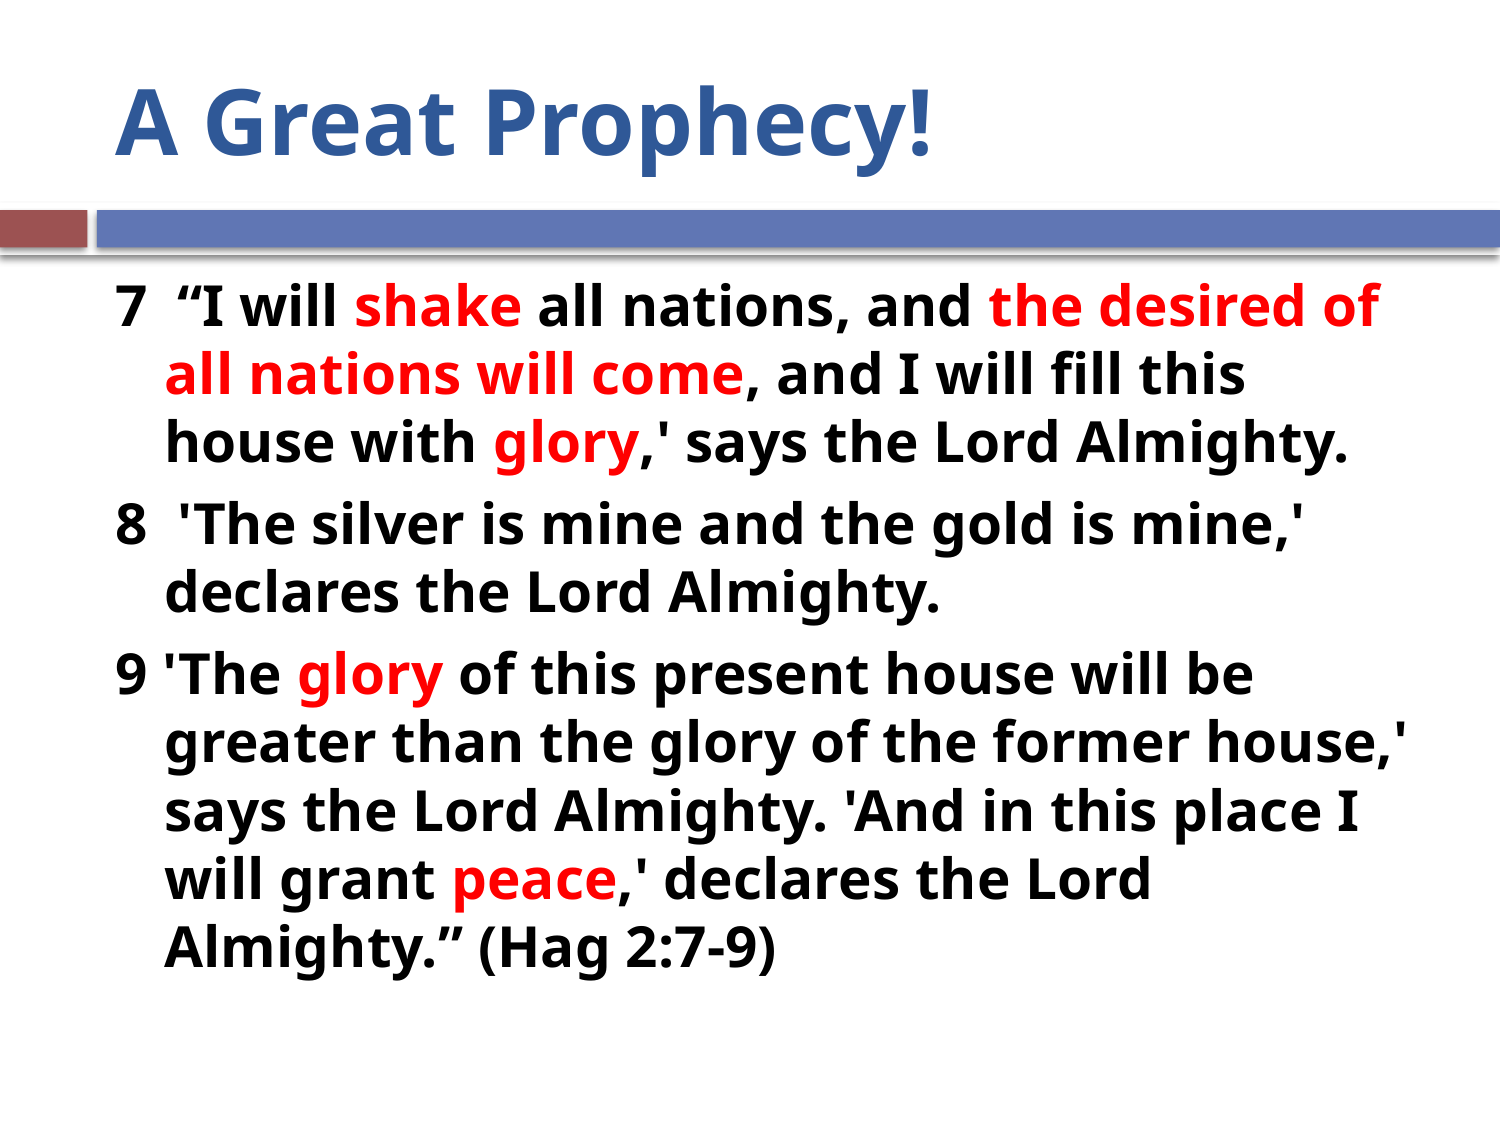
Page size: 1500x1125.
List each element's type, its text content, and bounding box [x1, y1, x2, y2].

title A Great Prophecy! [100, 37, 1438, 200]
list 7 “I will shake all nations, and the desired of all nations will come, and I will fill this house with glory,' says the Lord Almighty. 8 'The silver is mine and the gold is mine,' declares the Lord Almighty. 9 'The glory of this present house will be greater than the glory of the former house,' says the Lord Almighty. 'And in this place I will grant peace,' declares the Lord Almighty.” (Hag 2:7-9) [100, 262, 1438, 1000]
